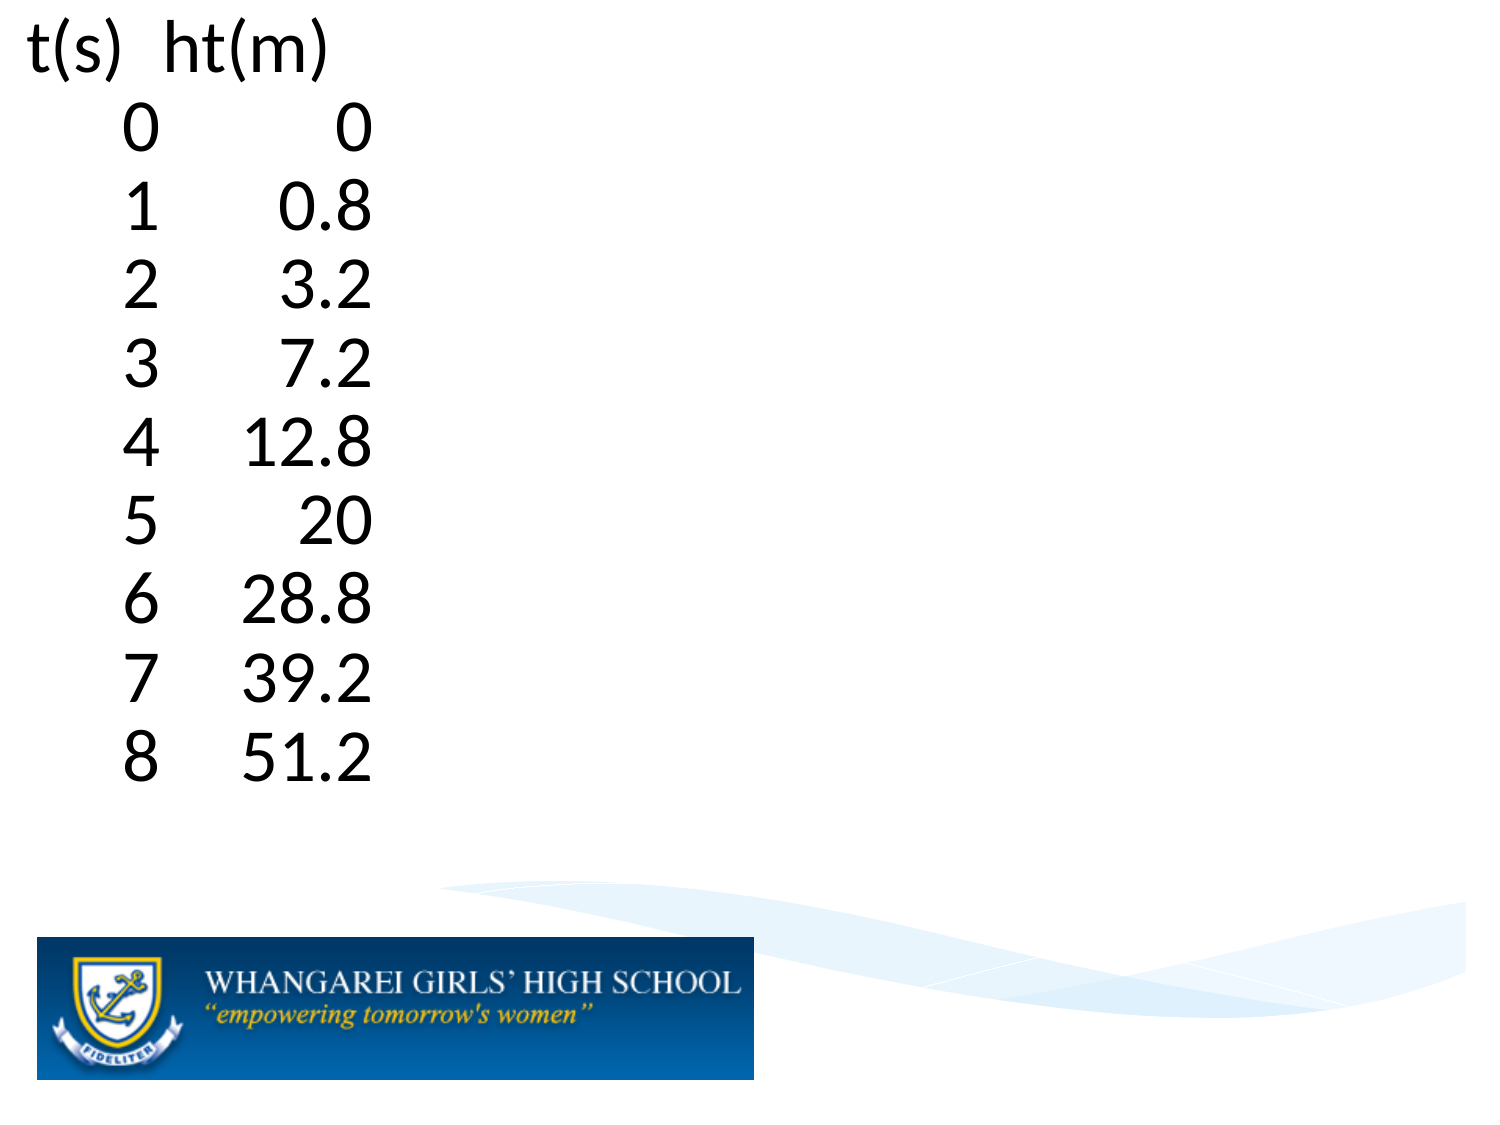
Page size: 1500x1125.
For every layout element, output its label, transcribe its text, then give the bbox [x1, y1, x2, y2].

table_header t(s) [25, 13, 161, 91]
table_cell 8 [25, 721, 161, 800]
table_cell 28.8 [161, 564, 375, 642]
table_cell 0 [25, 91, 161, 170]
table_cell 3 [25, 327, 161, 406]
table_cell 20 [161, 485, 375, 564]
table_cell 5 [25, 485, 161, 564]
table_cell 0 [161, 91, 375, 170]
table_cell 7.2 [161, 327, 375, 406]
table_cell 1 [25, 170, 161, 249]
table_cell 39.2 [161, 642, 375, 721]
table_cell 4 [25, 406, 161, 485]
table_cell 7 [25, 642, 161, 721]
table_cell 0.8 [161, 170, 375, 249]
picture [37, 937, 754, 1080]
table_cell 3.2 [161, 249, 375, 327]
table_cell 12.8 [161, 406, 375, 485]
table_cell 6 [25, 564, 161, 642]
table_cell 2 [25, 249, 161, 327]
table_header ht(m) [161, 13, 375, 91]
table_cell 51.2 [161, 721, 375, 800]
